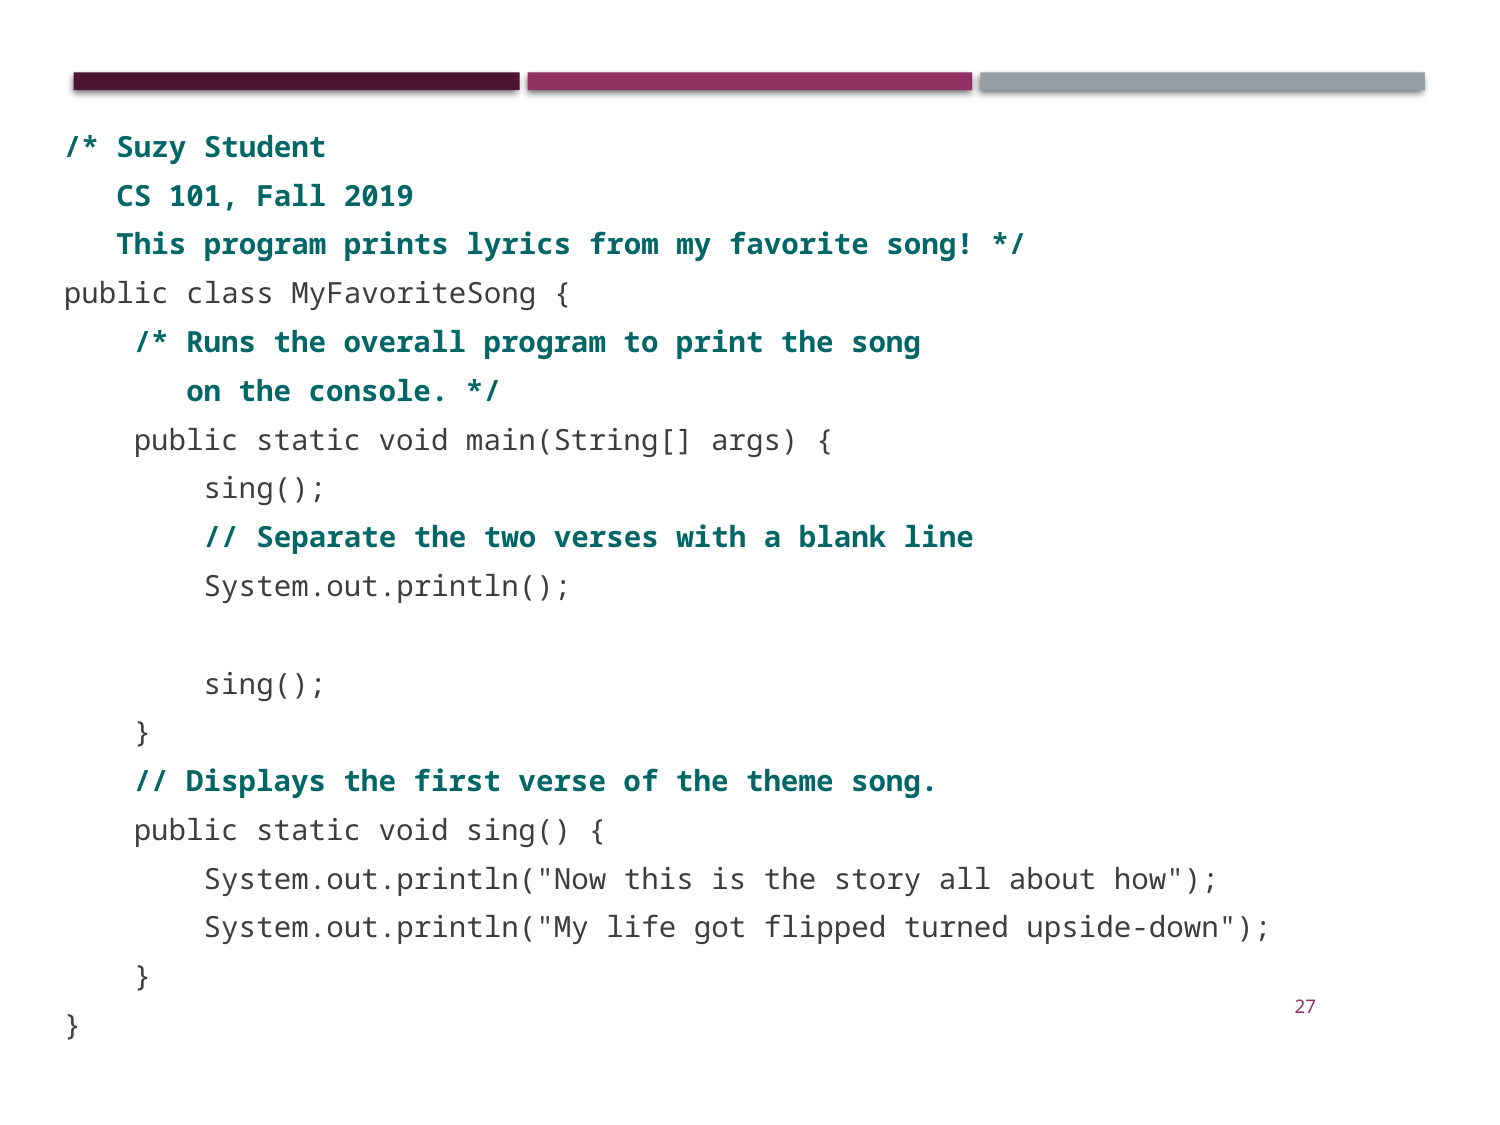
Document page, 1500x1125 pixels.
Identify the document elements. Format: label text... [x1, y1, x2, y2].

slide_number 27 [1279, 977, 1406, 1037]
list /* Suzy Student CS 101, Fall 2019 This program prints lyrics from my favorite song! */ public class MyFavoriteSong { /* Runs the overall program to print the song on the console. */ public static void main(String[] args) { sing(); // Separate the two verses with a blank line System.out.println(); sing(); } // Displays the first verse of the theme song. public static void sing() { System.out.println("Now this is the story all about how"); System.out.println("My life got flipped turned upside-down"); } } [48, 290, 1500, 886]
title Comments example [189, 112, 1500, 290]
